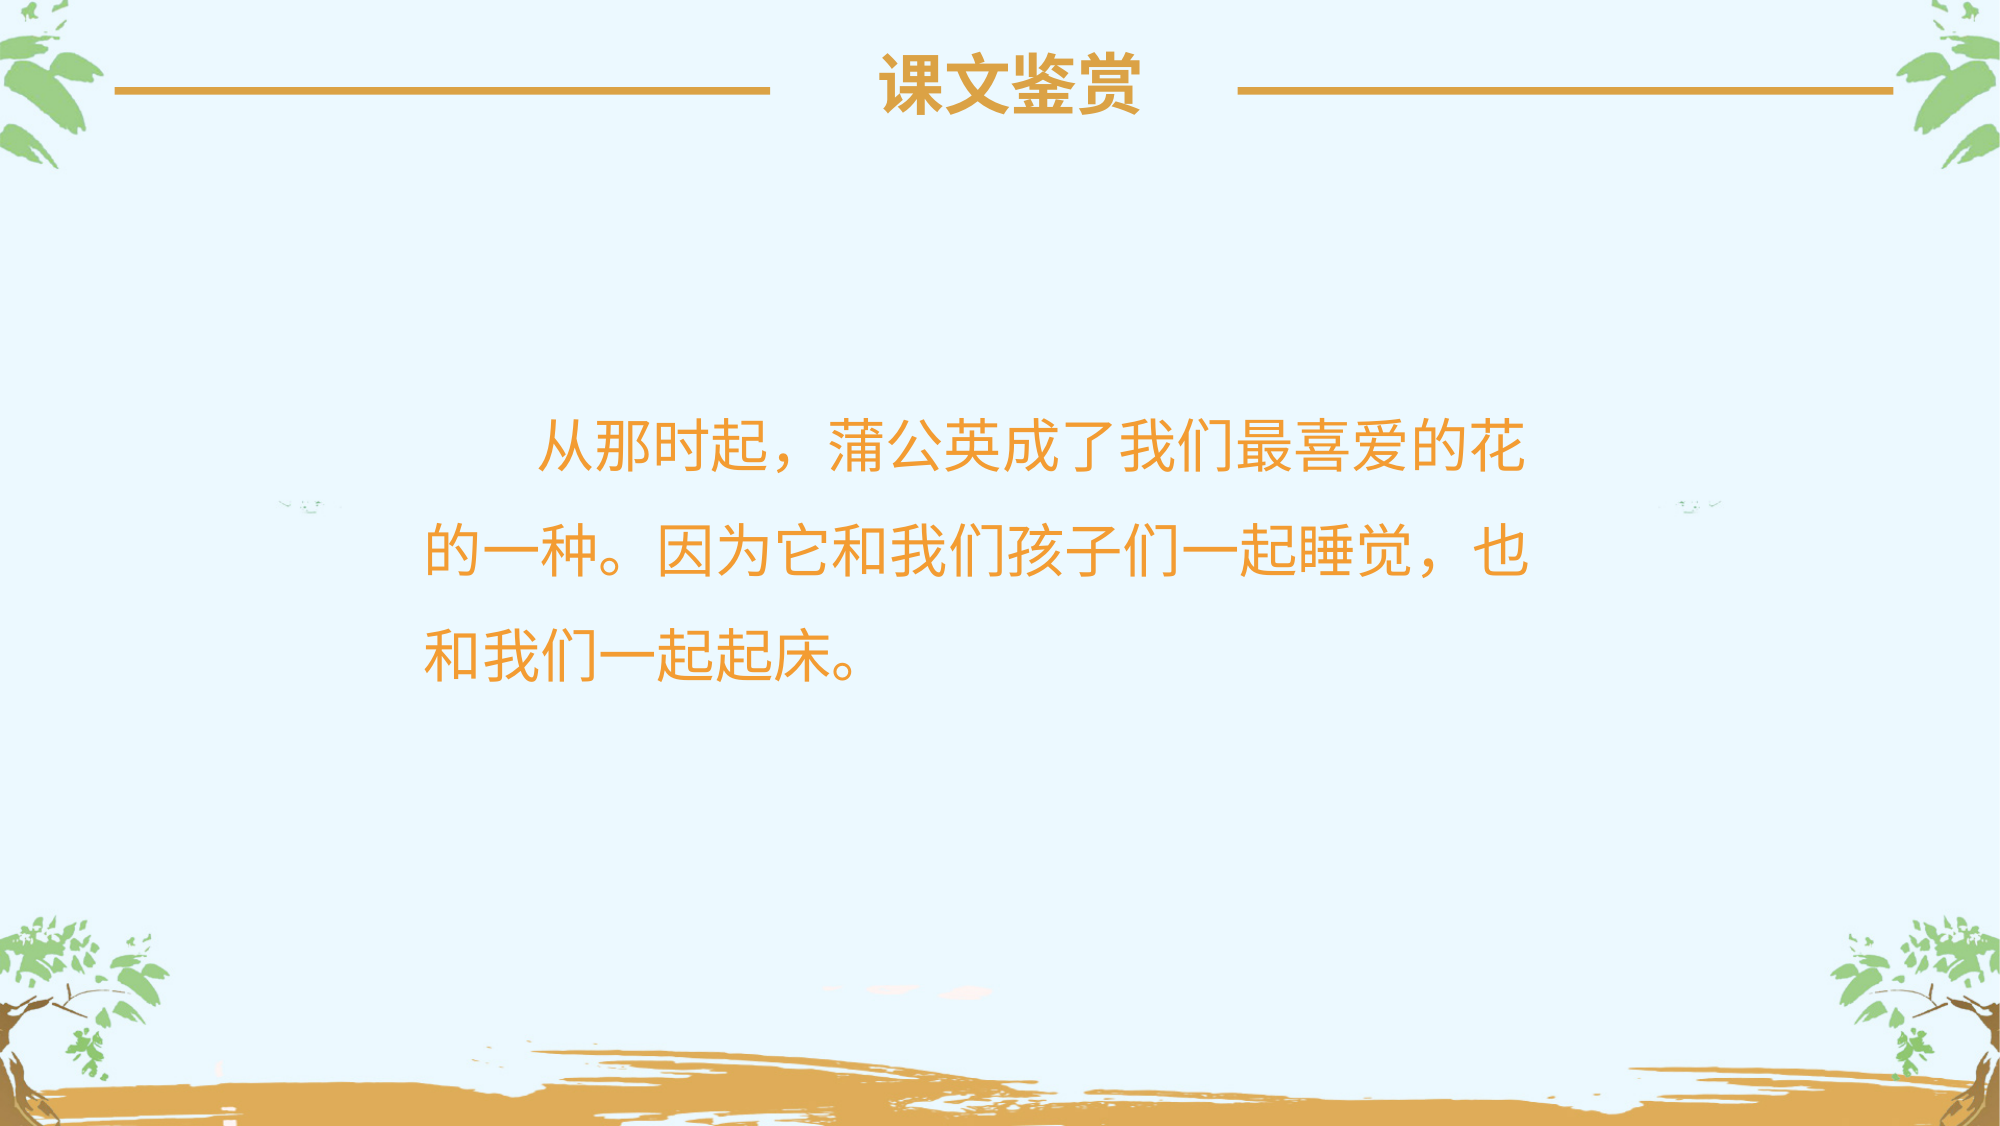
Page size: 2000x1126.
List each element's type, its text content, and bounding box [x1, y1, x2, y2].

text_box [114, 41, 1894, 124]
picture [0, 0, 2000, 1126]
text_box 从那时起，蒲公英成了我们最喜爱的花的一种。因为它和我们孩子们一起睡觉，也和我们一起起床。 [409, 366, 1591, 697]
